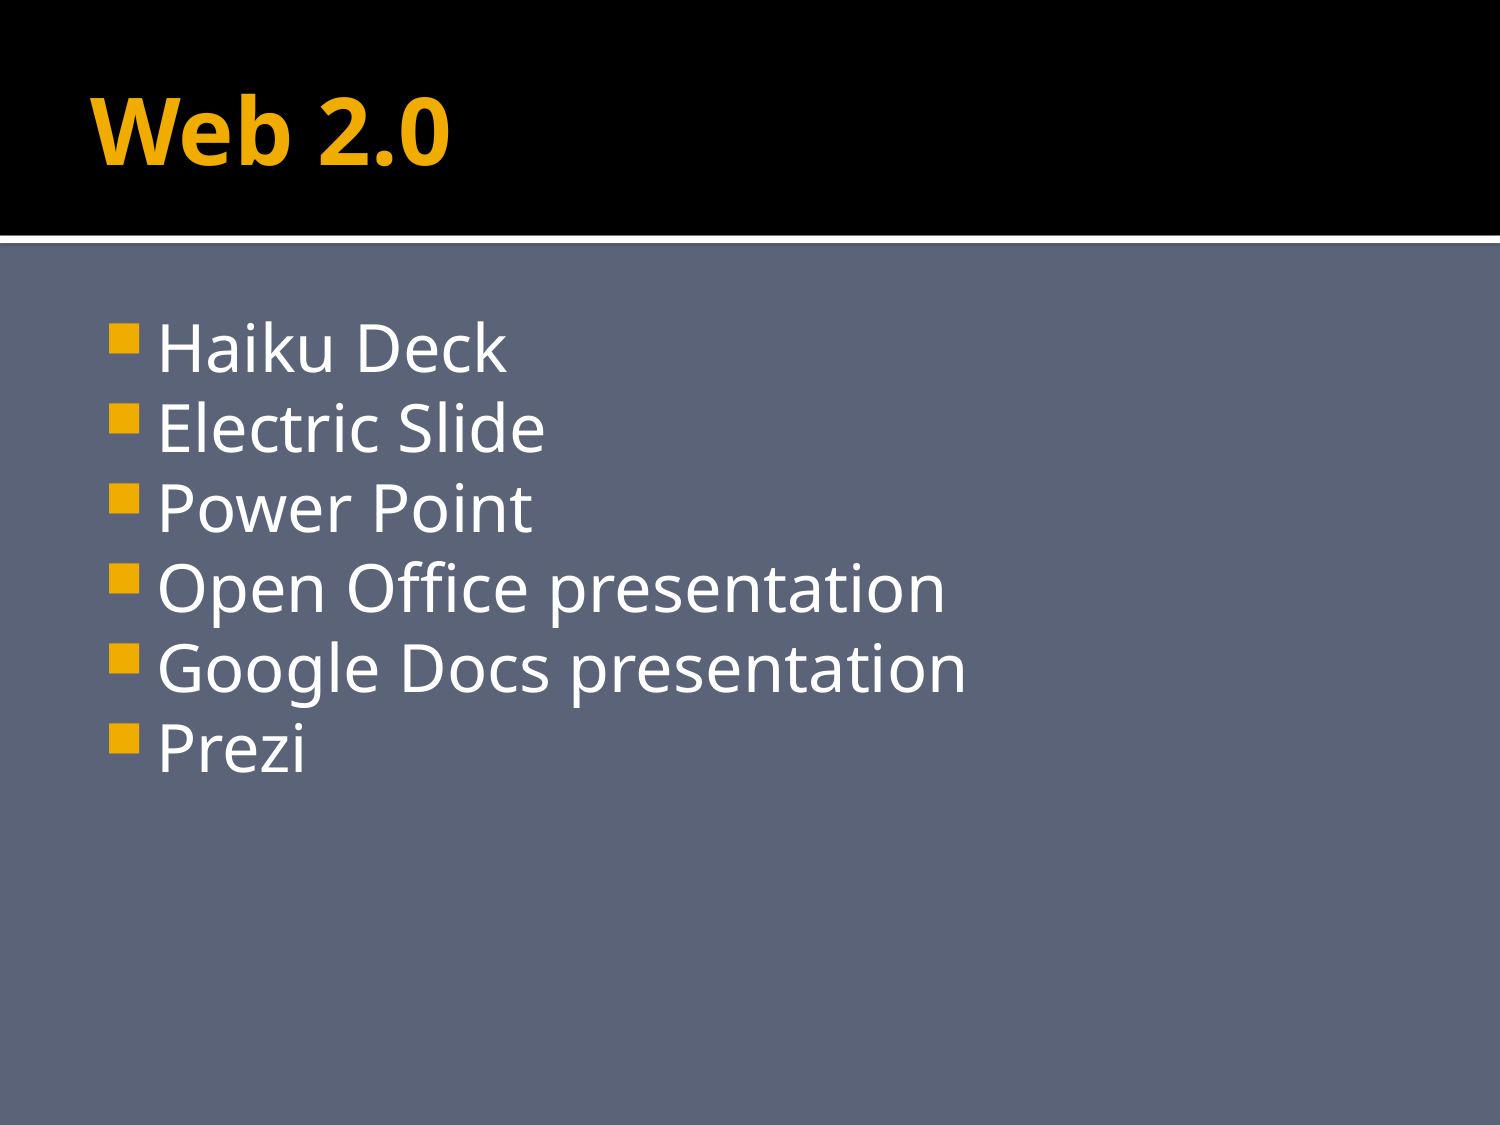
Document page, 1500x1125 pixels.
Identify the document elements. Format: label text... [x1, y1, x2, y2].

title Web 2.0 [75, 25, 1425, 231]
list Haiku Deck Electric Slide Power Point Open Office presentation Google Docs presentation Prezi [75, 291, 1425, 1050]
